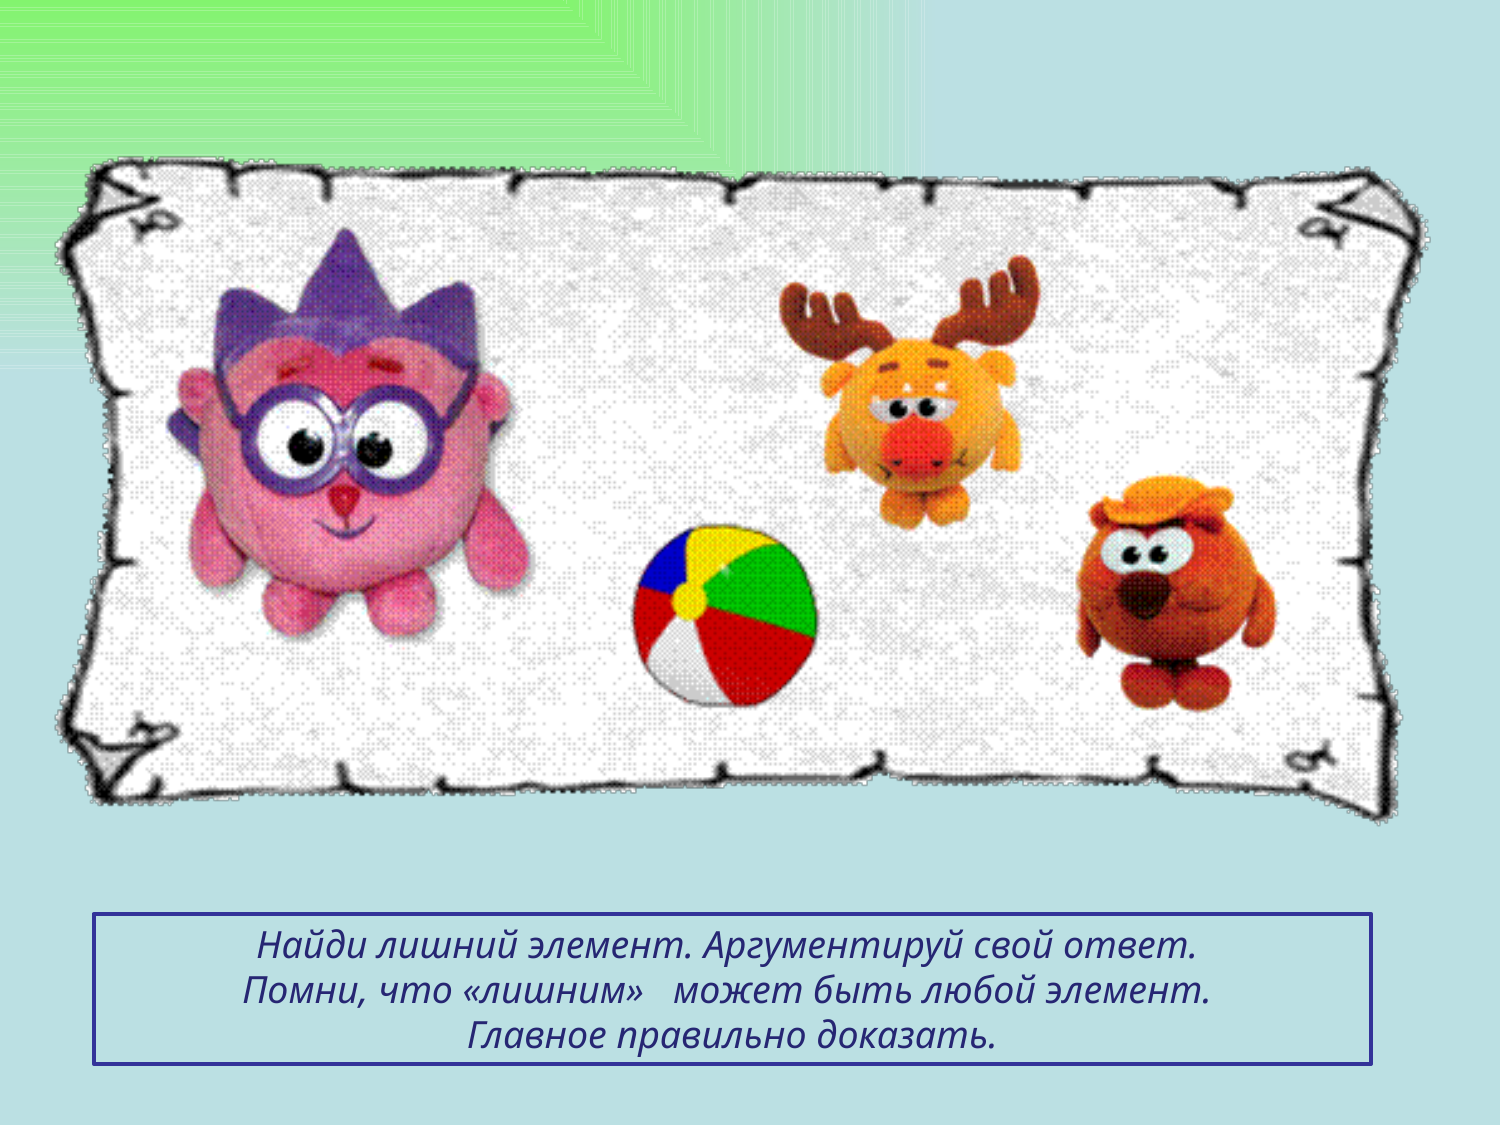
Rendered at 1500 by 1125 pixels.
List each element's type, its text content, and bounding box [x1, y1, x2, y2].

text_box Найди лишний элемент. Аргументируй свой ответ. Помни, что «лишним» может быть любой элемент. Главное правильно доказать. [92, 912, 1373, 1066]
picture [46, 140, 1441, 844]
